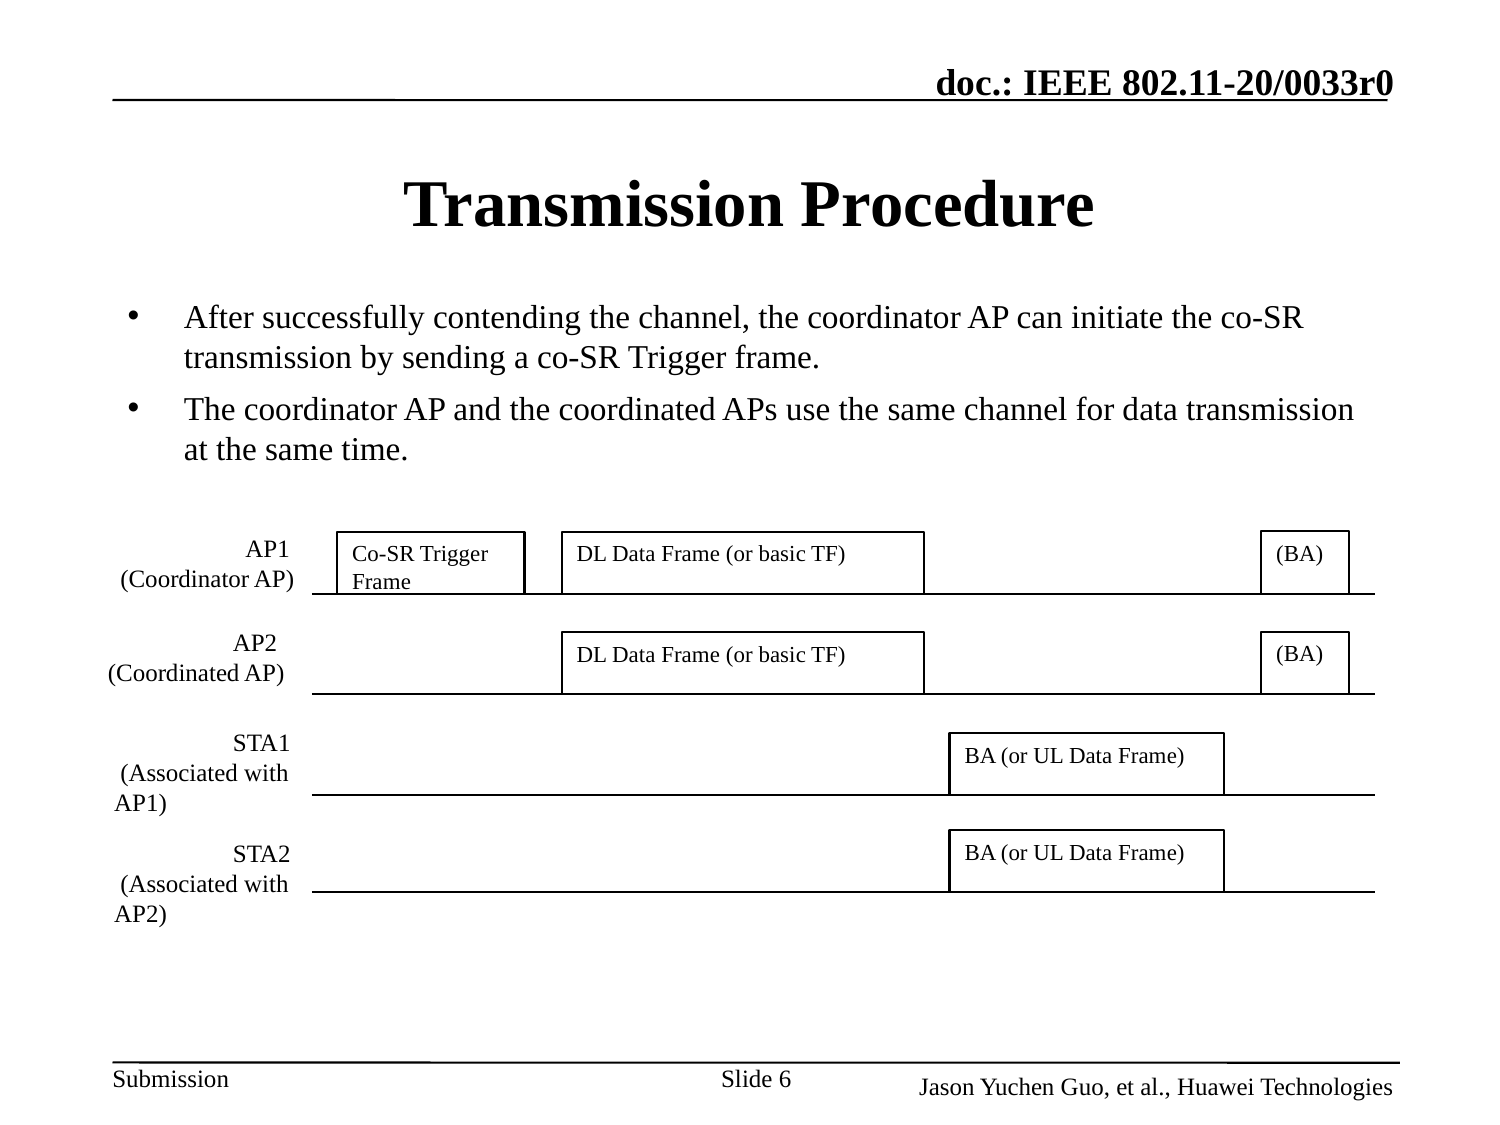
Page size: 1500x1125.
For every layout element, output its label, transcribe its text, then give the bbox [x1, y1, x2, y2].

text_box STA1 (Associated with AP1) [99, 719, 312, 825]
text_box DL Data Frame (or basic TF) [561, 531, 925, 593]
title Transmission Procedure [112, 112, 1388, 286]
text_box (BA) [1261, 631, 1349, 693]
text_box Co-SR Trigger Frame [337, 531, 525, 593]
text_box BA (or UL Data Frame) [949, 732, 1225, 794]
text_box STA2 (Associated with AP2) [99, 829, 312, 935]
text_box AP1 (Coordinator AP) [99, 524, 312, 600]
text_box (BA) [1261, 531, 1349, 593]
text_box BA (or UL Data Frame) [949, 829, 1225, 891]
text_box DL Data Frame (or basic TF) [561, 631, 925, 693]
list After successfully contending the channel, the coordinator AP can initiate the co-SR transmission by sending a co-SR Trigger frame. The coordinator AP and the coordinated APs use the same channel for data transmission at the same time. [112, 286, 1388, 501]
slide_number Slide 6 [712, 1061, 800, 1123]
text_box AP2 (Coordinated AP) [86, 619, 312, 694]
